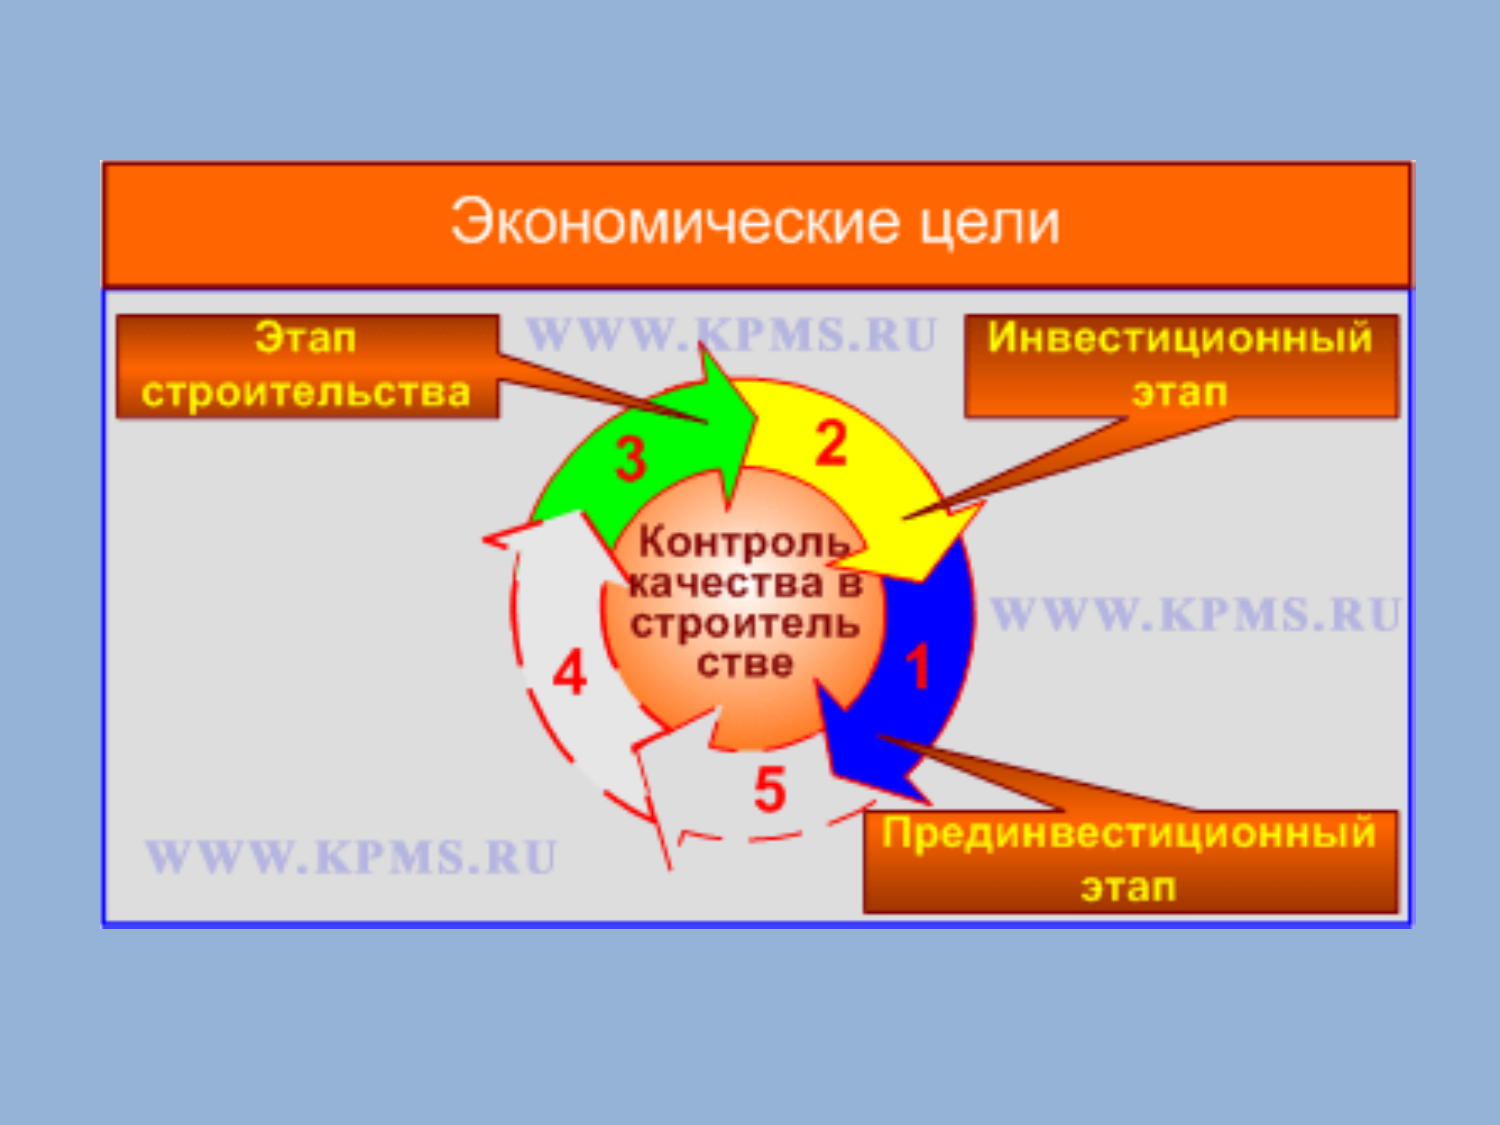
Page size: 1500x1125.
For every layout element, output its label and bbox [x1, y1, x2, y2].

picture [100, 160, 1416, 929]
